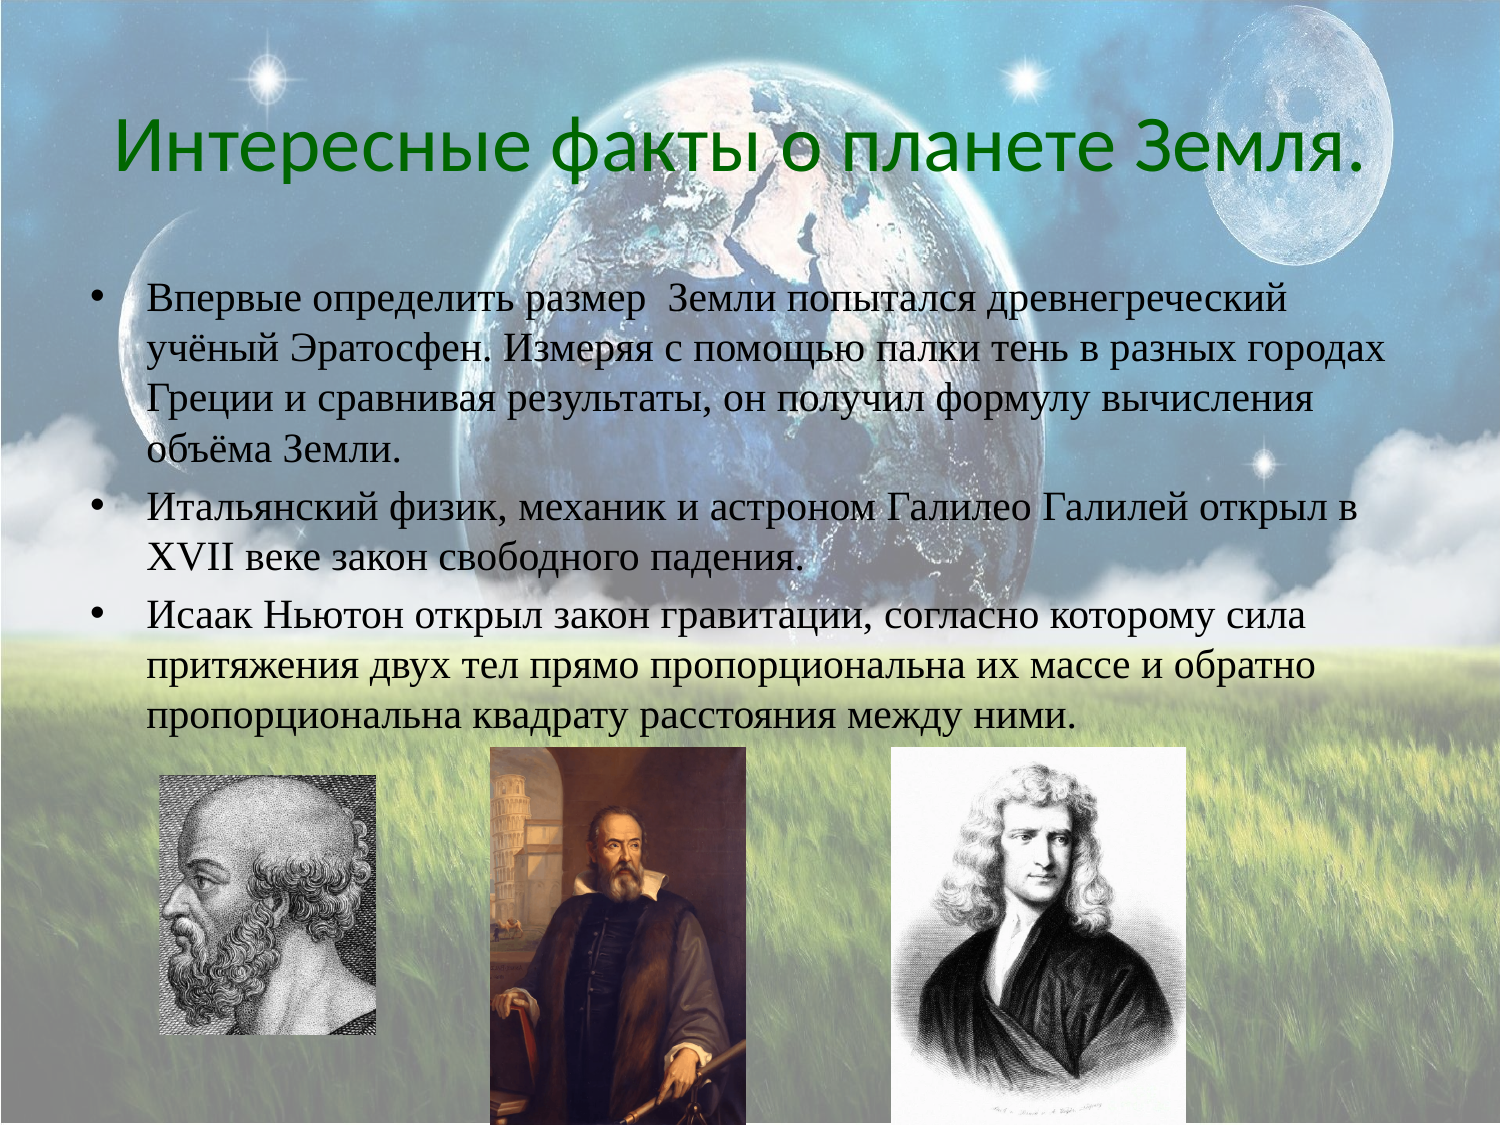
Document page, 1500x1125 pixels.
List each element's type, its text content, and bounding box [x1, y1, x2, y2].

list Впервые определить размер Земли попытался древнегреческий учёный Эратосфен. Измеряя с помощью палки тень в разных городах Греции и сравнивая результаты, он получил формулу вычисления объёма Земли. Итальянский физик, механик и астроном Галилео Галилей открыл в XVII веке закон свободного падения. Исаак Ньютон открыл закон гравитации, согласно которому сила притяжения двух тел прямо пропорциональна их массе и обратно пропорциональна квадрату расстояния между ними. [75, 262, 1425, 1005]
picture [159, 774, 377, 1035]
title Интересные факты о планете Земля. [75, 45, 1425, 233]
picture [891, 747, 1186, 1125]
picture [489, 747, 747, 1125]
